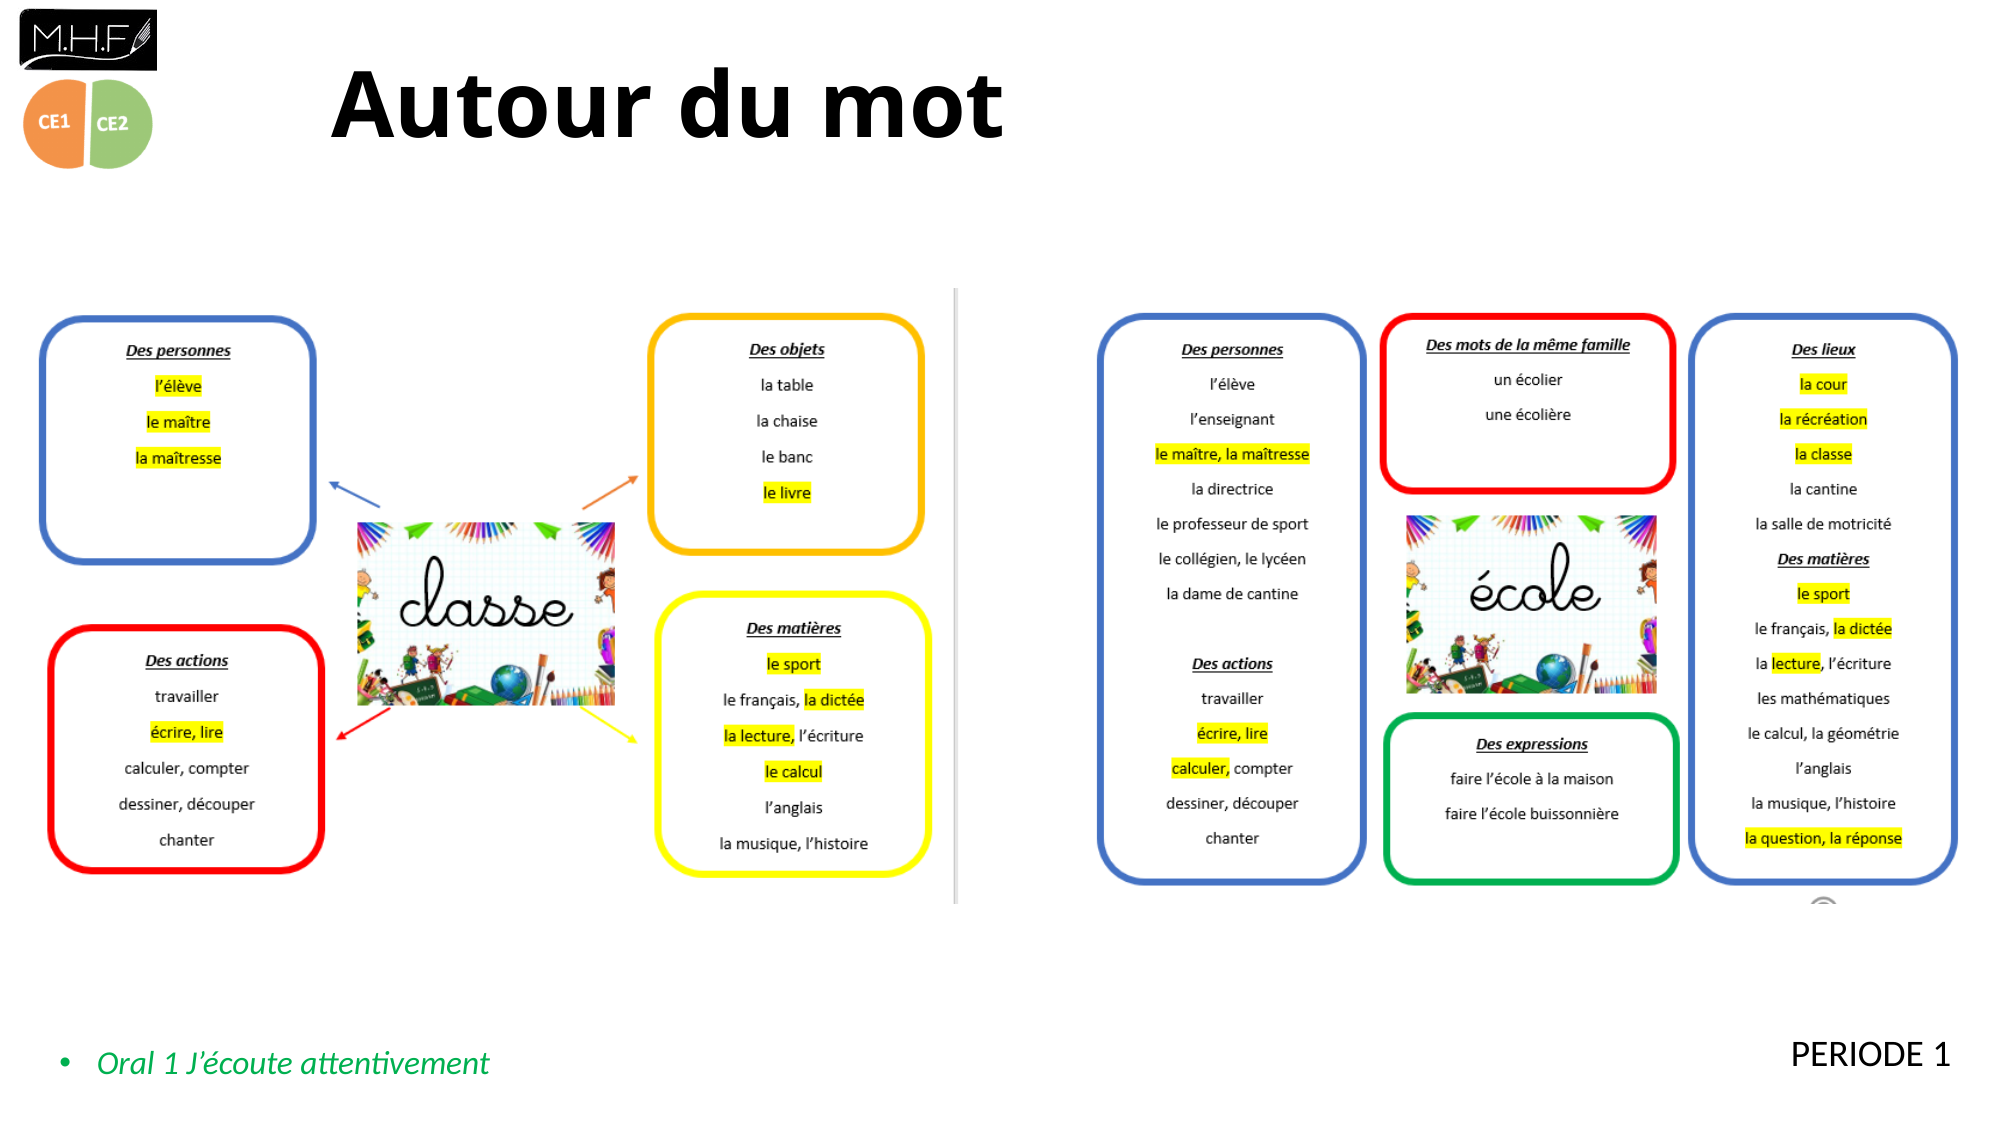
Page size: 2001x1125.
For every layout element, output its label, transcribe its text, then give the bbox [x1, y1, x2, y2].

picture [1, 7, 177, 207]
picture [1076, 288, 1973, 904]
picture [16, 288, 959, 904]
text_box PERIODE 1 [1362, 1021, 1967, 1082]
text_box Oral 1 J’écoute attentivement [44, 1038, 1346, 1092]
title Autour du mot [316, 0, 1863, 218]
